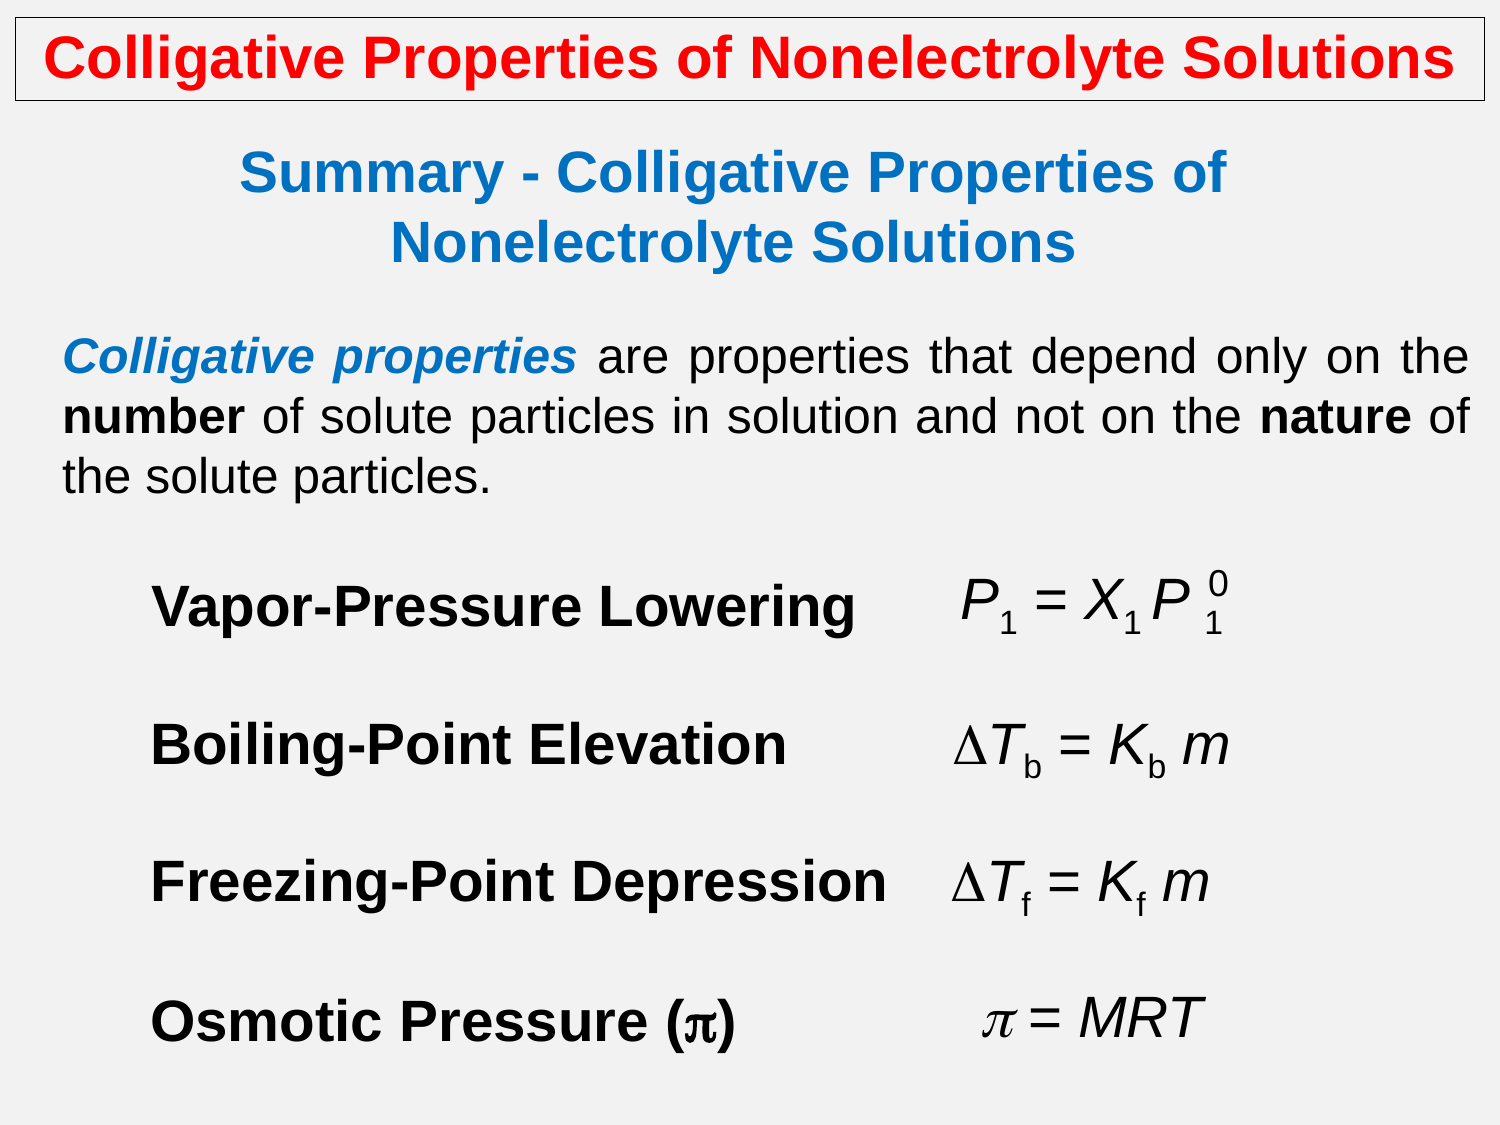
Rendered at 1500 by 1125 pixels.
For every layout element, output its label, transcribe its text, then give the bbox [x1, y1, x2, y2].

text_box Summary - Colligative Properties of Nonelectrolyte Solutions [202, 126, 1266, 282]
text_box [134, 698, 1250, 784]
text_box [134, 956, 1235, 1072]
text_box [134, 551, 1275, 647]
title Colligative Properties of Nonelectrolyte Solutions [15, 17, 1485, 101]
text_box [134, 835, 1228, 921]
text_box Colligative properties are properties that depend only on the number of solute particles in solution and not on the nature of the solute particles. [47, 316, 1485, 512]
